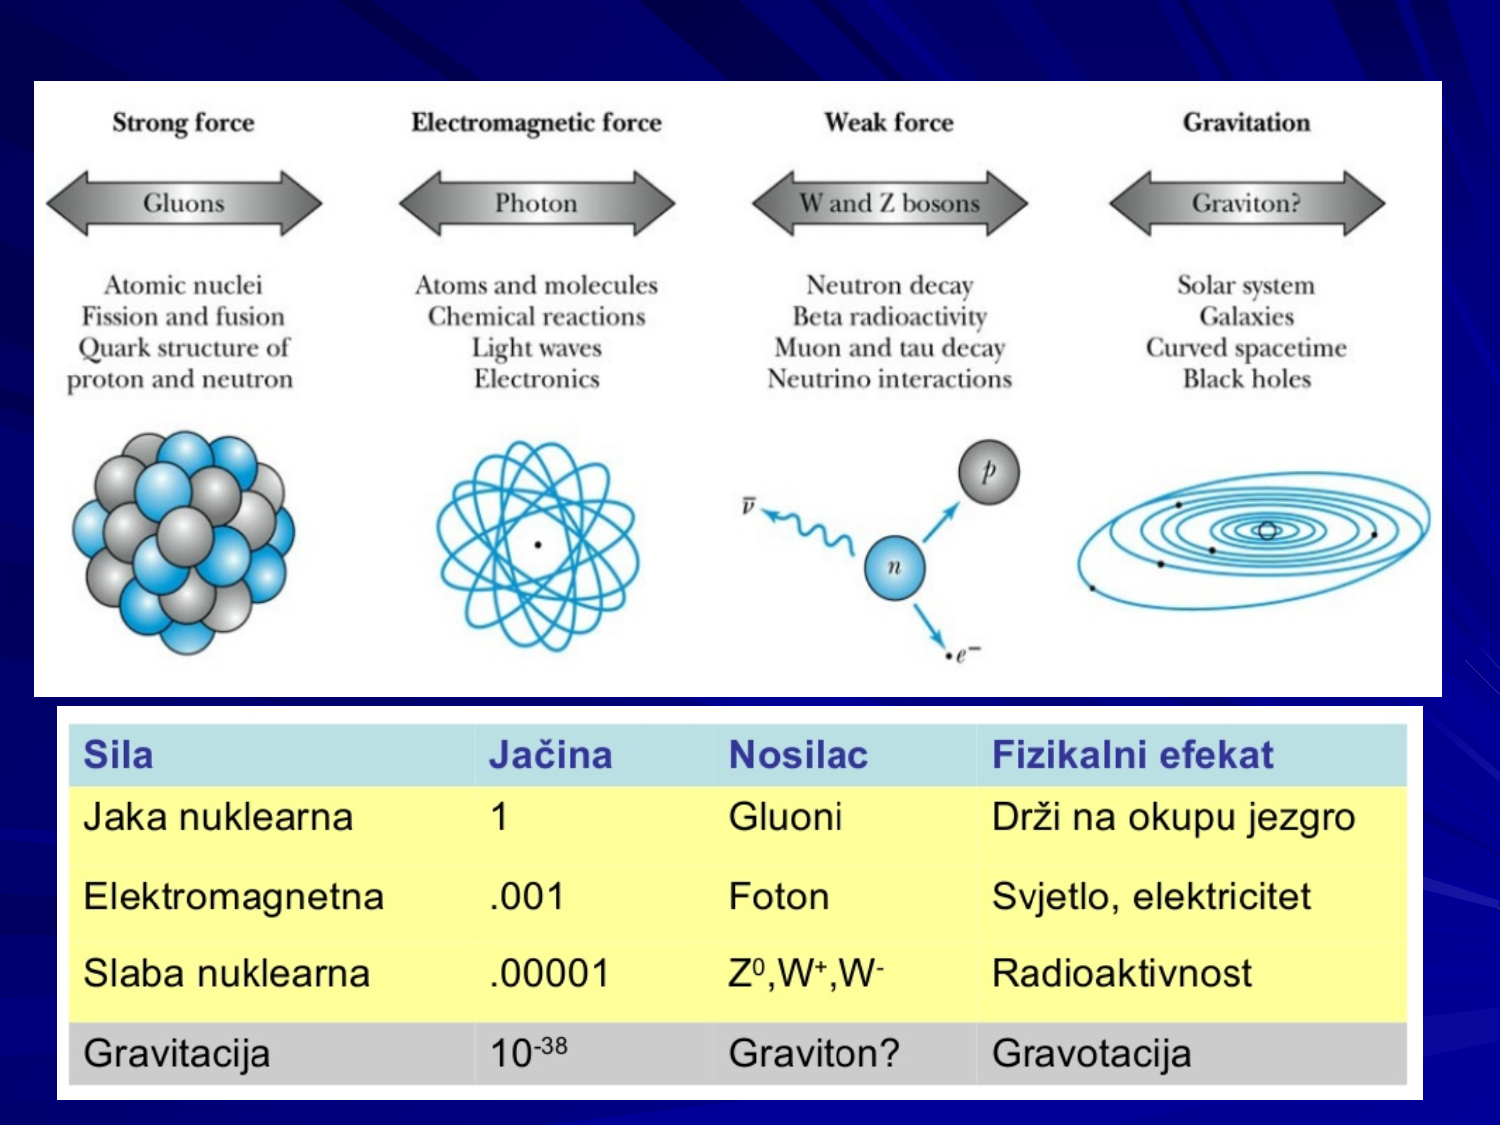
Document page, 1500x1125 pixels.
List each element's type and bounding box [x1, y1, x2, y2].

picture [34, 80, 1442, 698]
picture [57, 705, 1424, 1101]
